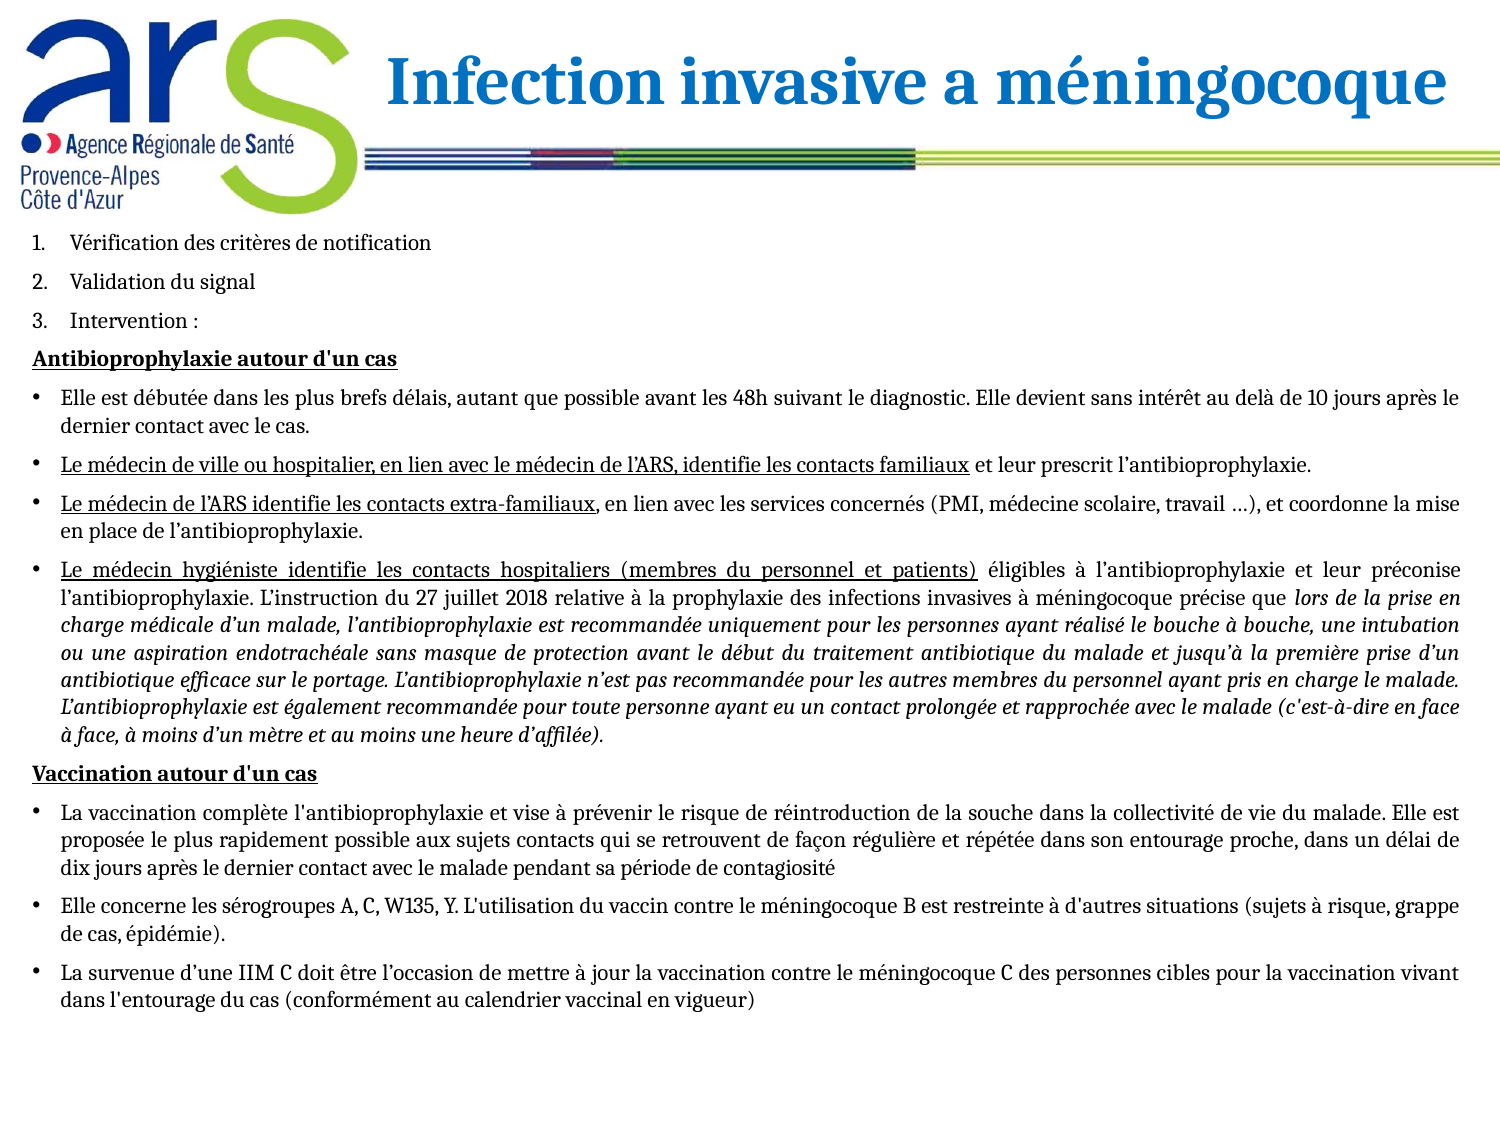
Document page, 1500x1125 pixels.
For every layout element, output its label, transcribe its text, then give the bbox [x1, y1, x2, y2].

text_box Vérification des critères de notification Validation du signal Intervention : Antibioprophylaxie autour d'un cas Elle est débutée dans les plus brefs délais, autant que possible avant les 48h suivant le diagnostic. Elle devient sans intérêt au delà de 10 jours après le dernier contact avec le cas. Le médecin de ville ou hospitalier, en lien avec le médecin de l’ARS, identifie les contacts familiaux et leur prescrit l’antibioprophylaxie. Le médecin de l’ARS identifie les contacts extra-familiaux, en lien avec les services concernés (PMI, médecine scolaire, travail …), et coordonne la mise en place de l’antibioprophylaxie. Le médecin hygiéniste identifie les contacts hospitaliers (membres du personnel et patients) éligibles à l’antibioprophylaxie et leur préconise l’antibioprophylaxie. L’instruction du 27 juillet 2018 relative à la prophylaxie des infections invasives à méningocoque précise que lors de la prise en charge médicale d’un malade, l’antibioprophylaxie est recommandée uniquement pour les personnes ayant réalisé le bouche à bouche, une intubation ou une aspiration endotrachéale sans masque de protection avant le début du traitement antibiotique du malade et jusqu’à la première prise d’un antibiotique efficace sur le portage. L’antibioprophylaxie n’est pas recommandée pour les autres membres du personnel ayant pris en charge le malade. L’antibioprophylaxie est également recommandée pour toute personne ayant eu un contact prolongée et rapprochée avec le malade (c'est-à-dire en face à face, à moins d’un mètre et au moins une heure d’affilée). Vaccination autour d'un cas La vaccination complète l'antibioprophylaxie et vise à prévenir le risque de réintroduction de la souche dans la collectivité de vie du malade. Elle est proposée le plus rapidement possible aux sujets contacts qui se retrouvent de façon régulière et répétée dans son entourage proche, dans un délai de dix jours après le dernier contact avec le malade pendant sa période de contagiosité Elle concerne les sérogroupes A, C, W135, Y. L'utilisation du vaccin contre le méningocoque B est restreinte à d'autres situations (sujets à risque, grappe de cas, épidémie). La survenue d’une IIM C doit être l’occasion de mettre à jour la vaccination contre le méningocoque C des personnes cibles pour la vaccination vivant dans l'entourage du cas (conformément au calendrier vaccinal en vigueur) [17, 219, 1477, 1125]
text_box Infection invasive a méningocoque [371, 28, 1500, 216]
picture [0, 0, 371, 216]
